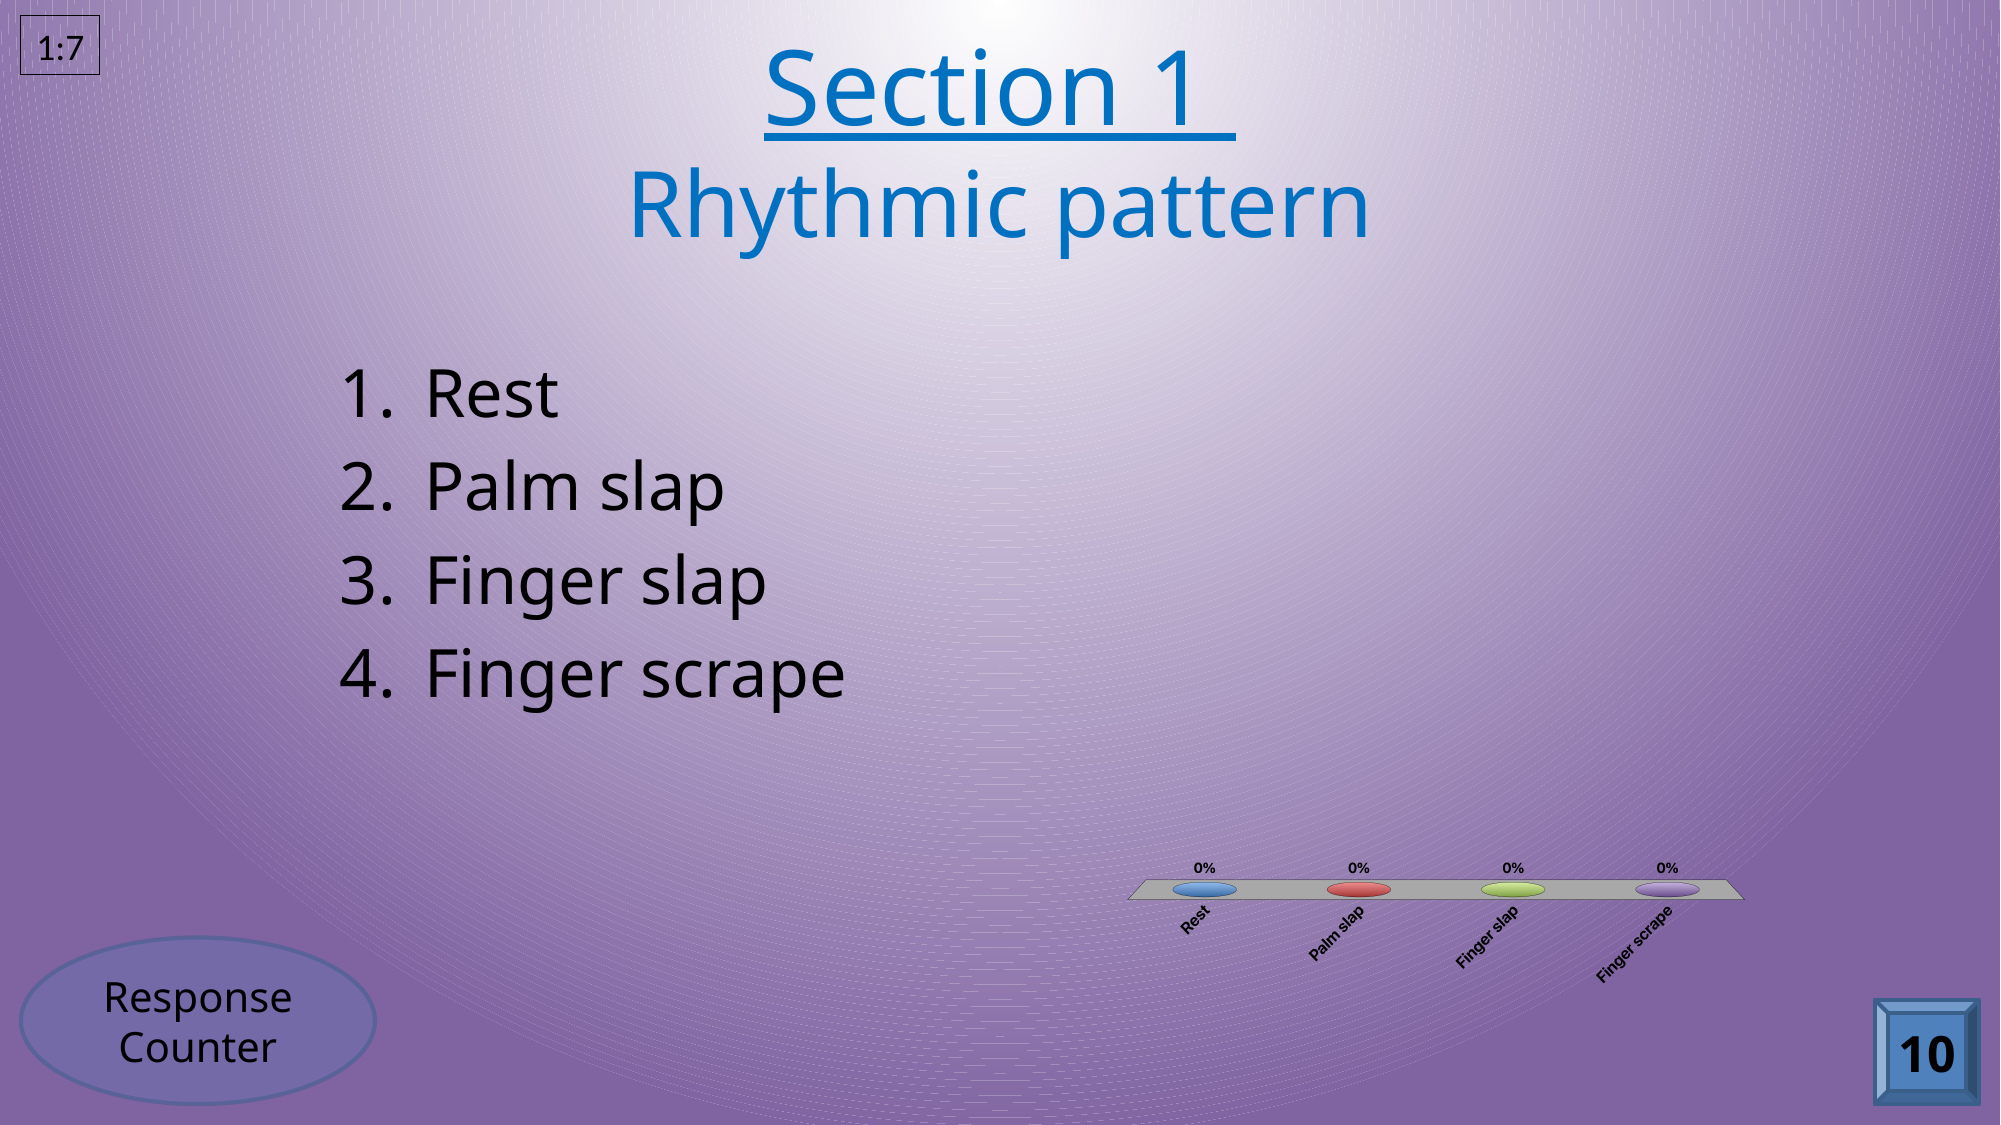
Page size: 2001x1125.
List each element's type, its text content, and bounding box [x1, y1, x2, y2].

title Section 1 Rhythmic pattern [99, 45, 1900, 233]
picture [1126, 244, 1764, 988]
list Rest Palm slap Finger slap Finger scrape [324, 343, 1000, 788]
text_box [1874, 999, 1980, 1105]
text_box Response Counter [18, 935, 378, 1107]
text_box 1:7 [20, 15, 100, 75]
